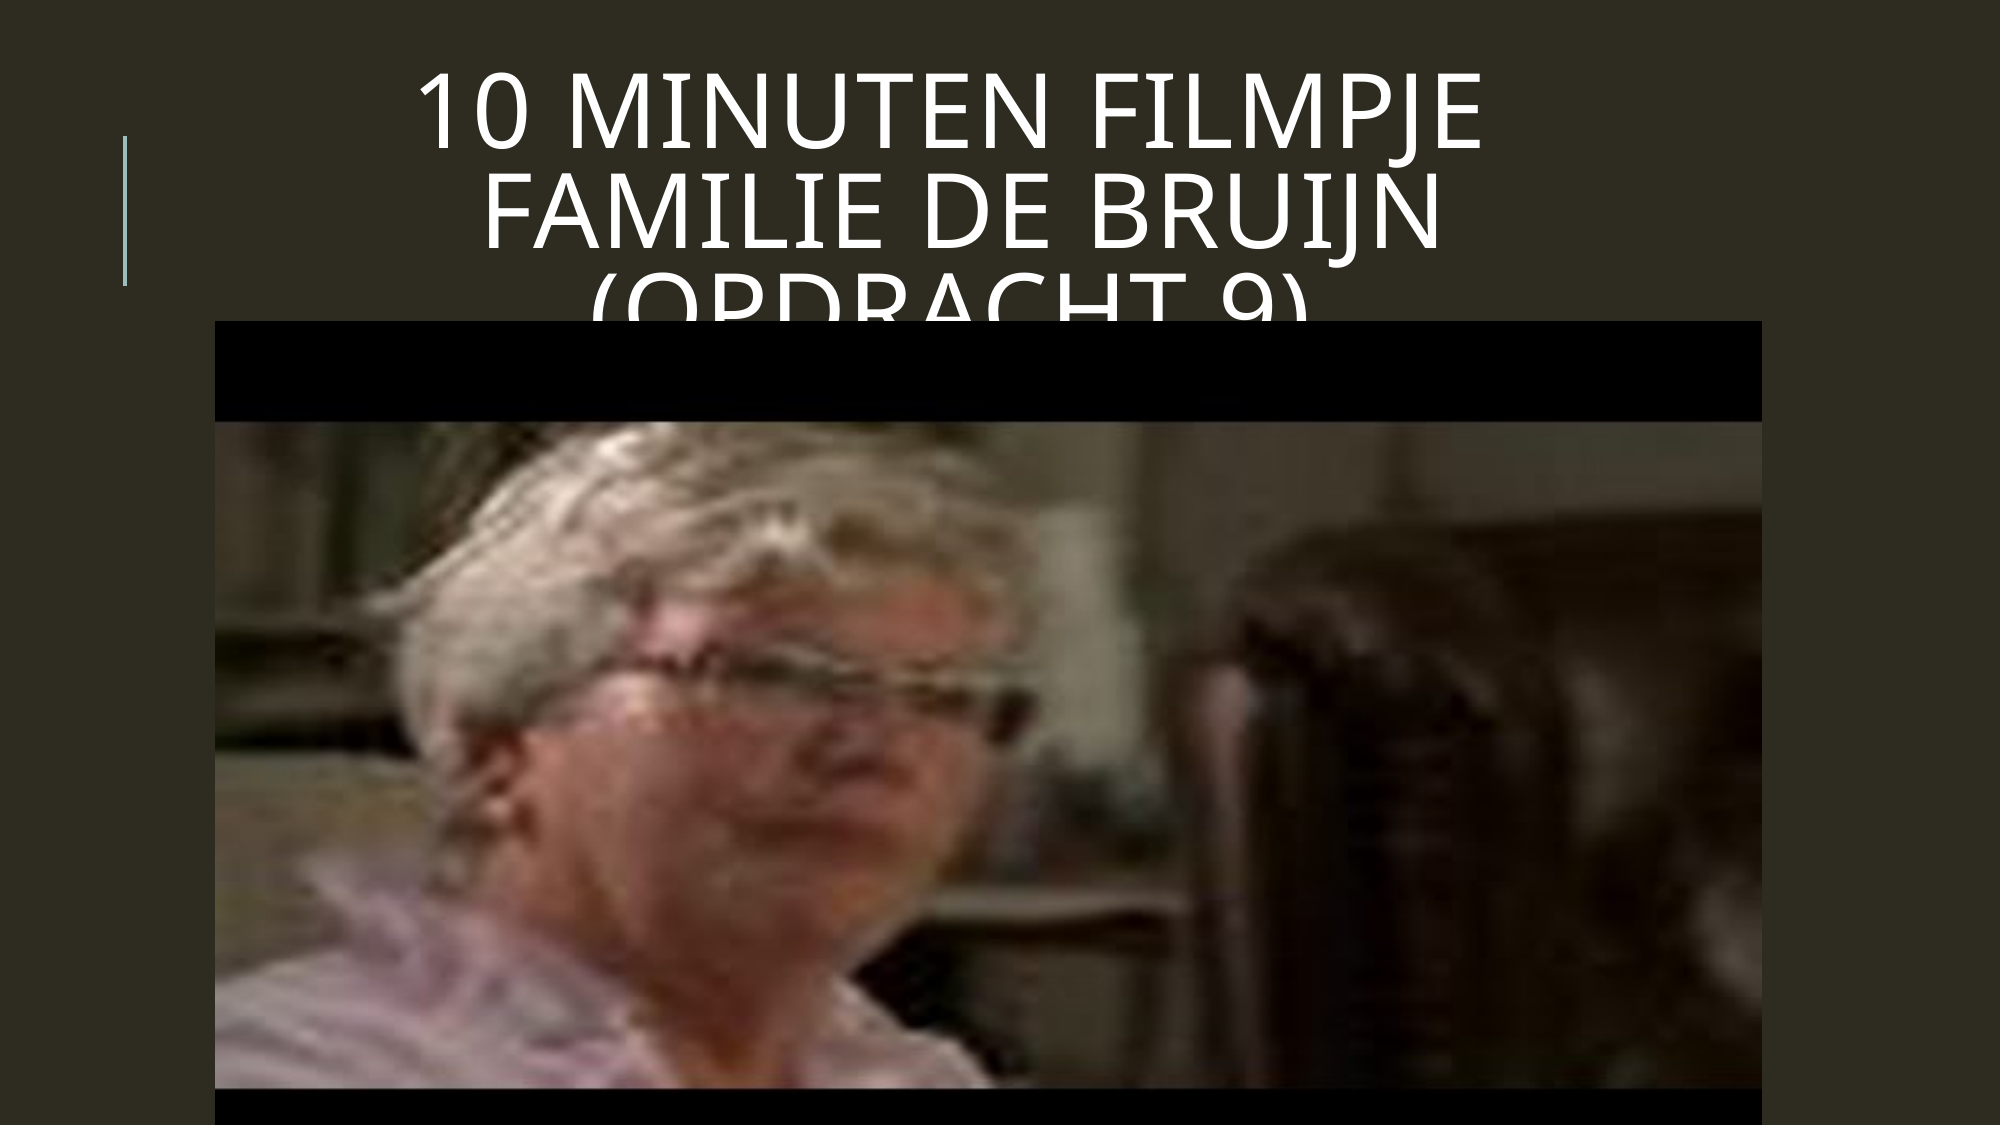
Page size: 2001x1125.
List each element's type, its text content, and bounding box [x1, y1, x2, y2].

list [214, 320, 1763, 1125]
title 10 minuten filmpje Familie de bruijn (opdracht 9) [168, 96, 1763, 342]
